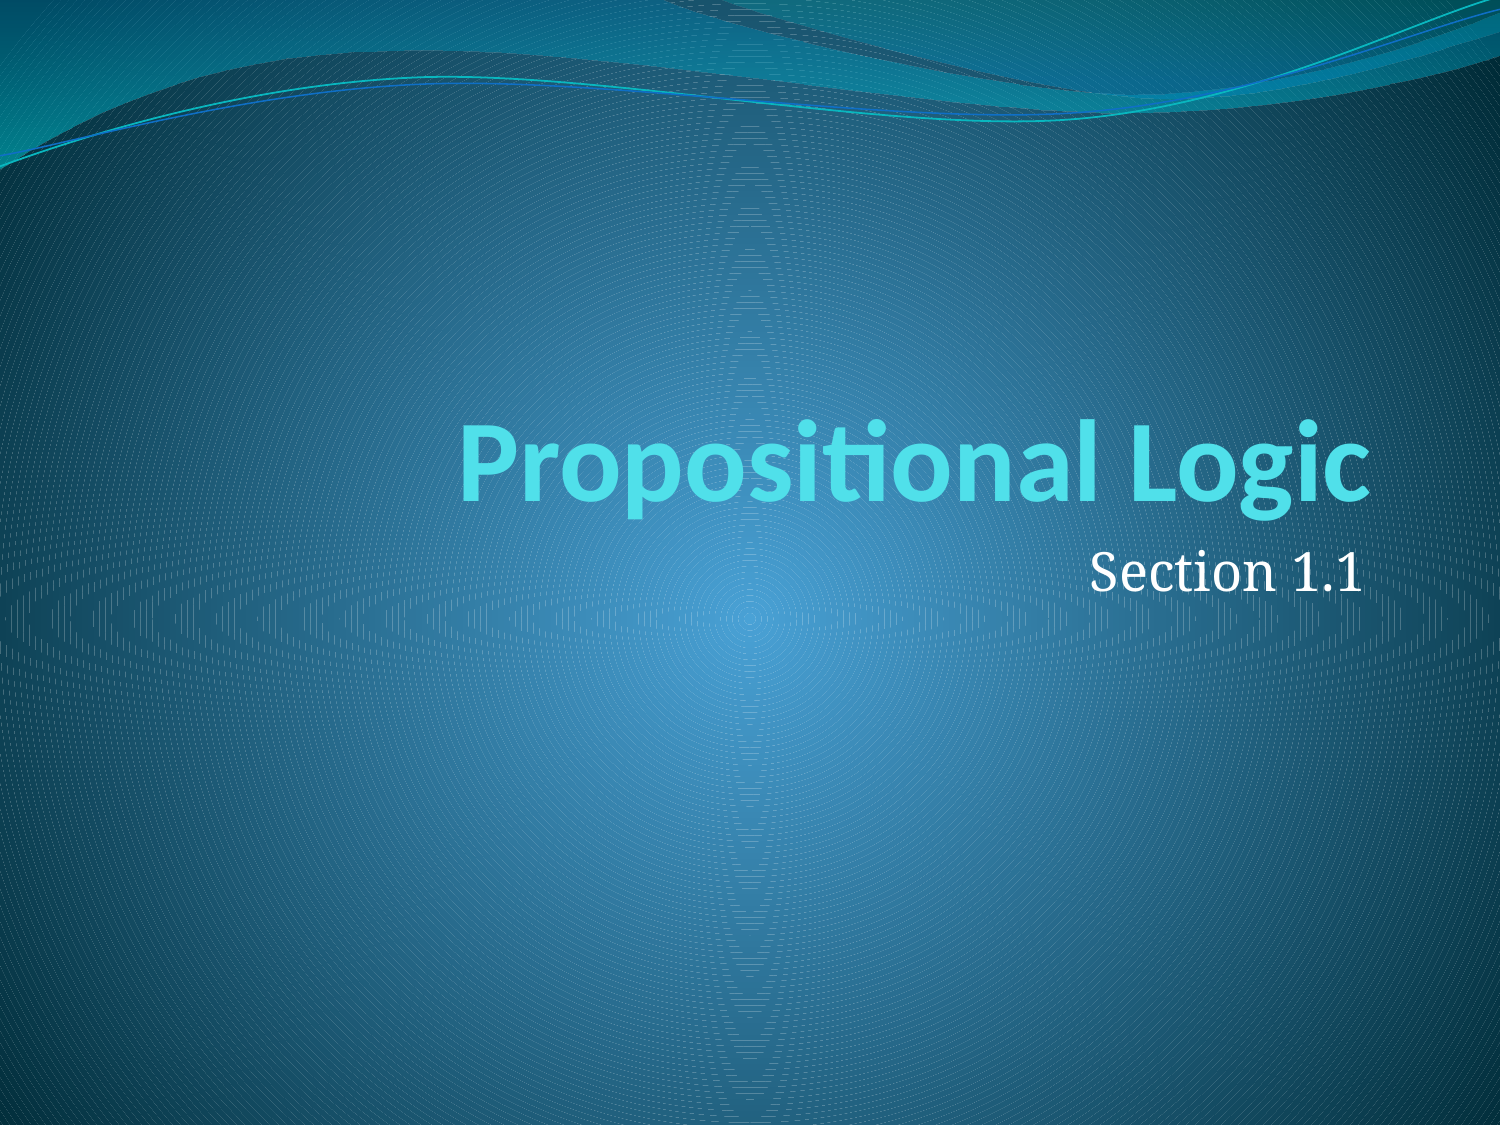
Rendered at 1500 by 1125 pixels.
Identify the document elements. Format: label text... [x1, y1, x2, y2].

title Propositional Logic [87, 224, 1376, 525]
subtitle Section 1.1 [87, 529, 1376, 818]
